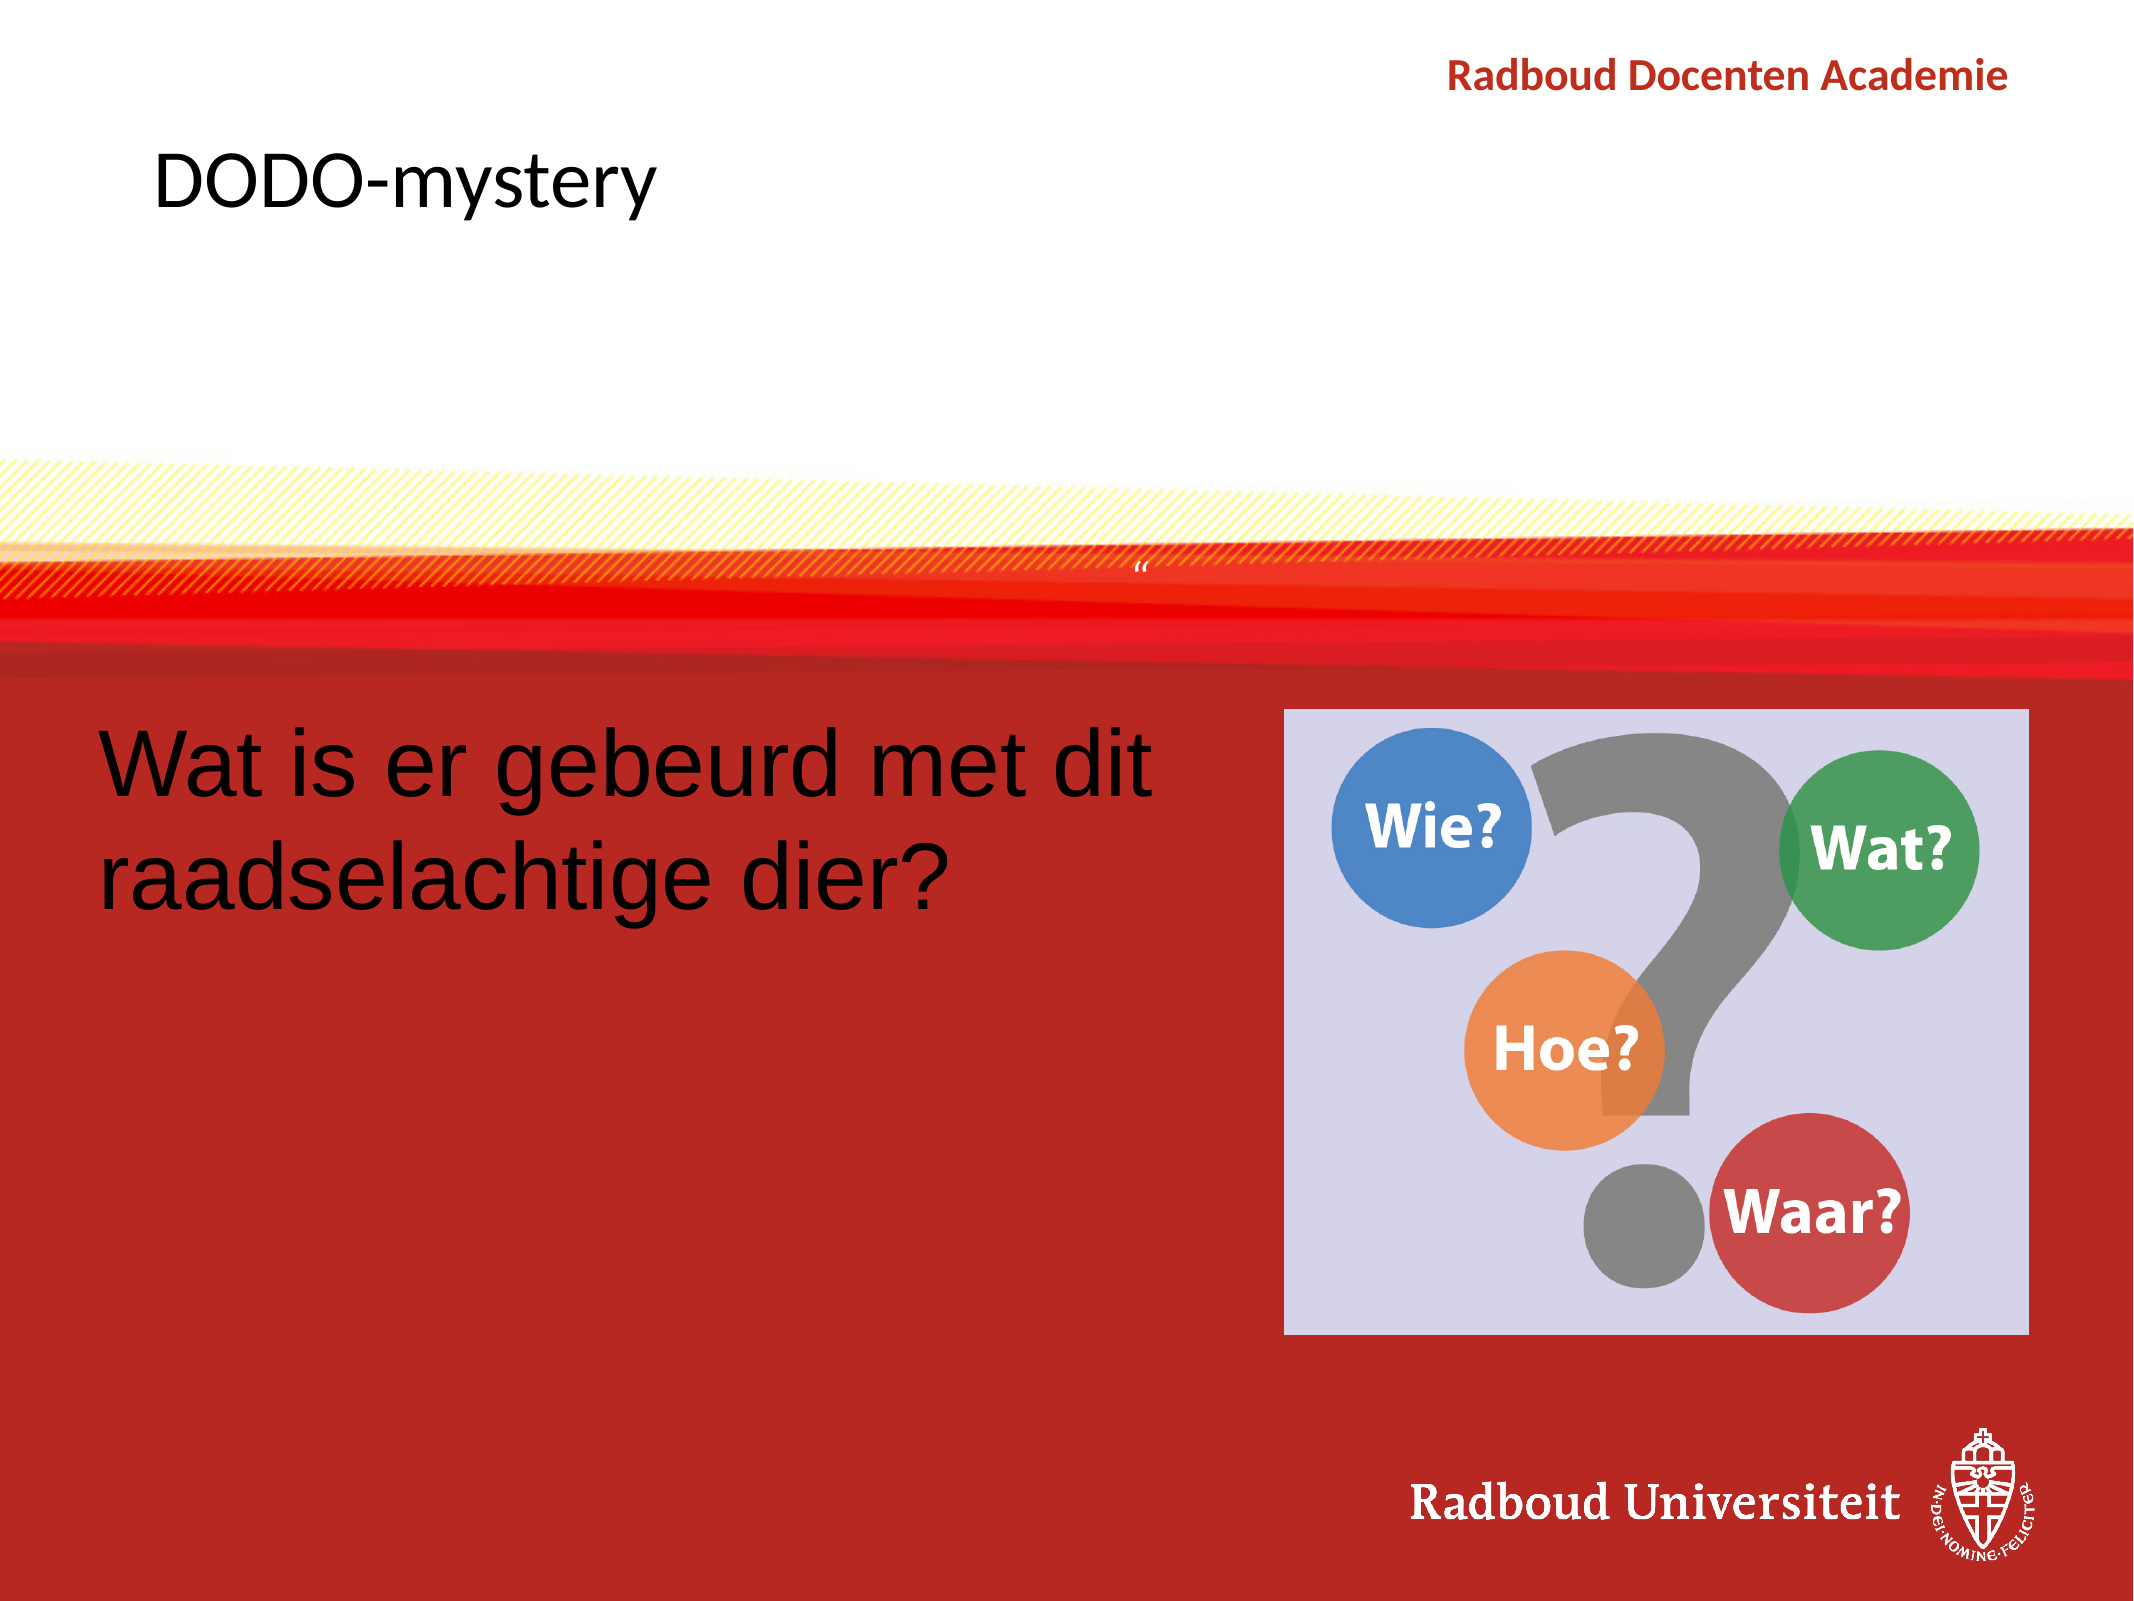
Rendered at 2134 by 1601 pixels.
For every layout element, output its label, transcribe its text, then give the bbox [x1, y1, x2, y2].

list Wat is er gebeurd met dit raadselachtige dier? [91, 581, 1202, 986]
picture [0, 0, 2134, 1601]
text_box “ [1113, 552, 2047, 613]
title DODO-mystery [147, 117, 1979, 296]
